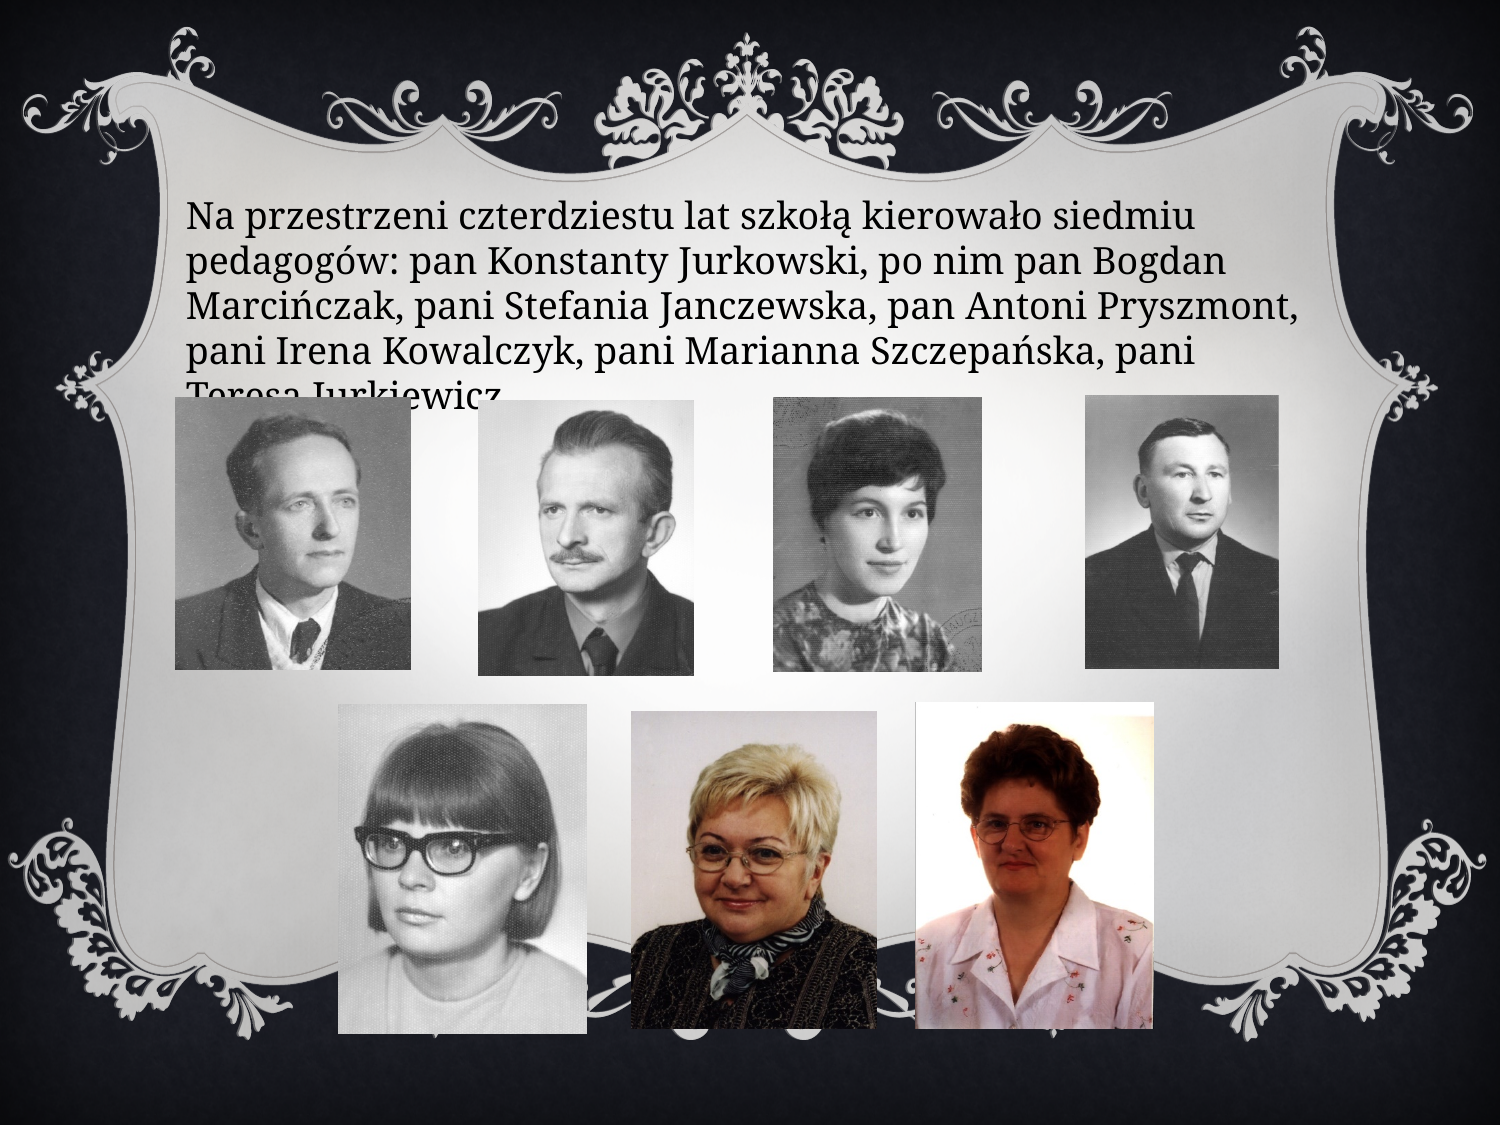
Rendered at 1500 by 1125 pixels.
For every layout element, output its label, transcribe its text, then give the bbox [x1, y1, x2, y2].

text_box Na przestrzeni czterdziestu lat szkołą kierowało siedmiu pedagogów: pan Konstanty Jurkowski, po nim pan Bogdan Marcińczak, pani Stefania Janczewska, pan Antoni Pryszmont, pani Irena Kowalczyk, pani Marianna Szczepańska, pani Teresa Jurkiewicz. [171, 184, 1329, 425]
picture [0, 0, 1500, 1125]
